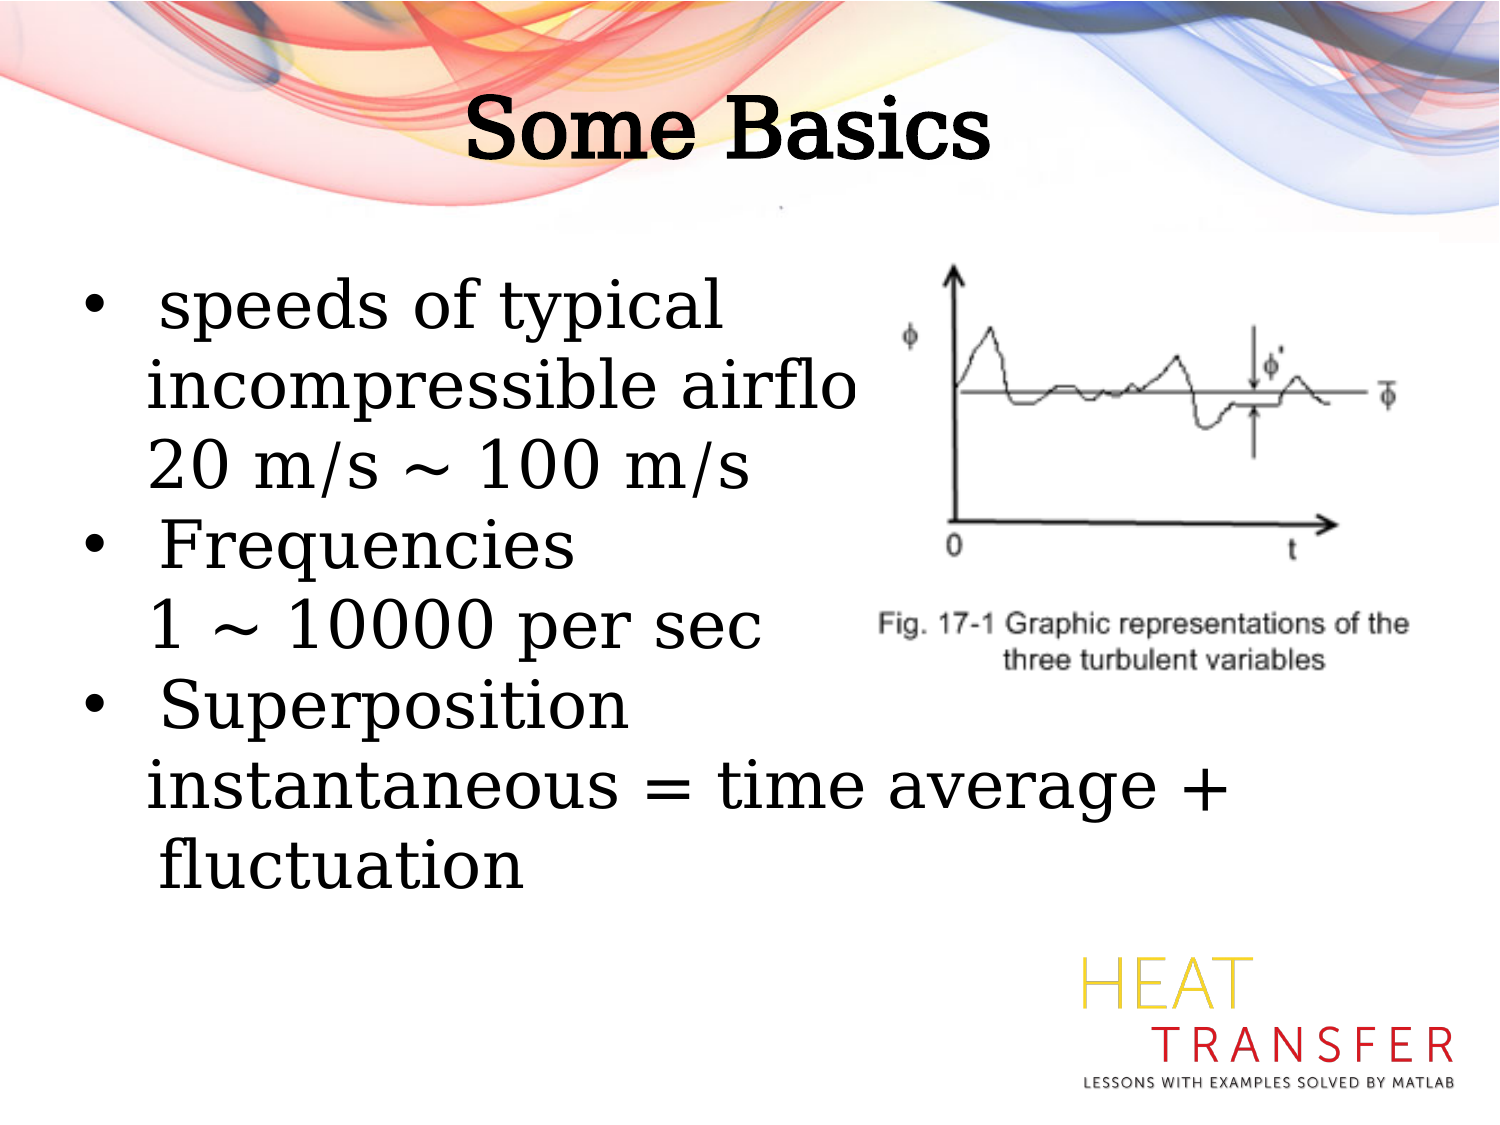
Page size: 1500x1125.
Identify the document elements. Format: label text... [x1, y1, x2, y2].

picture [0, 1, 1499, 709]
picture [1075, 946, 1464, 1093]
text_box Some Basics [68, 66, 1414, 182]
